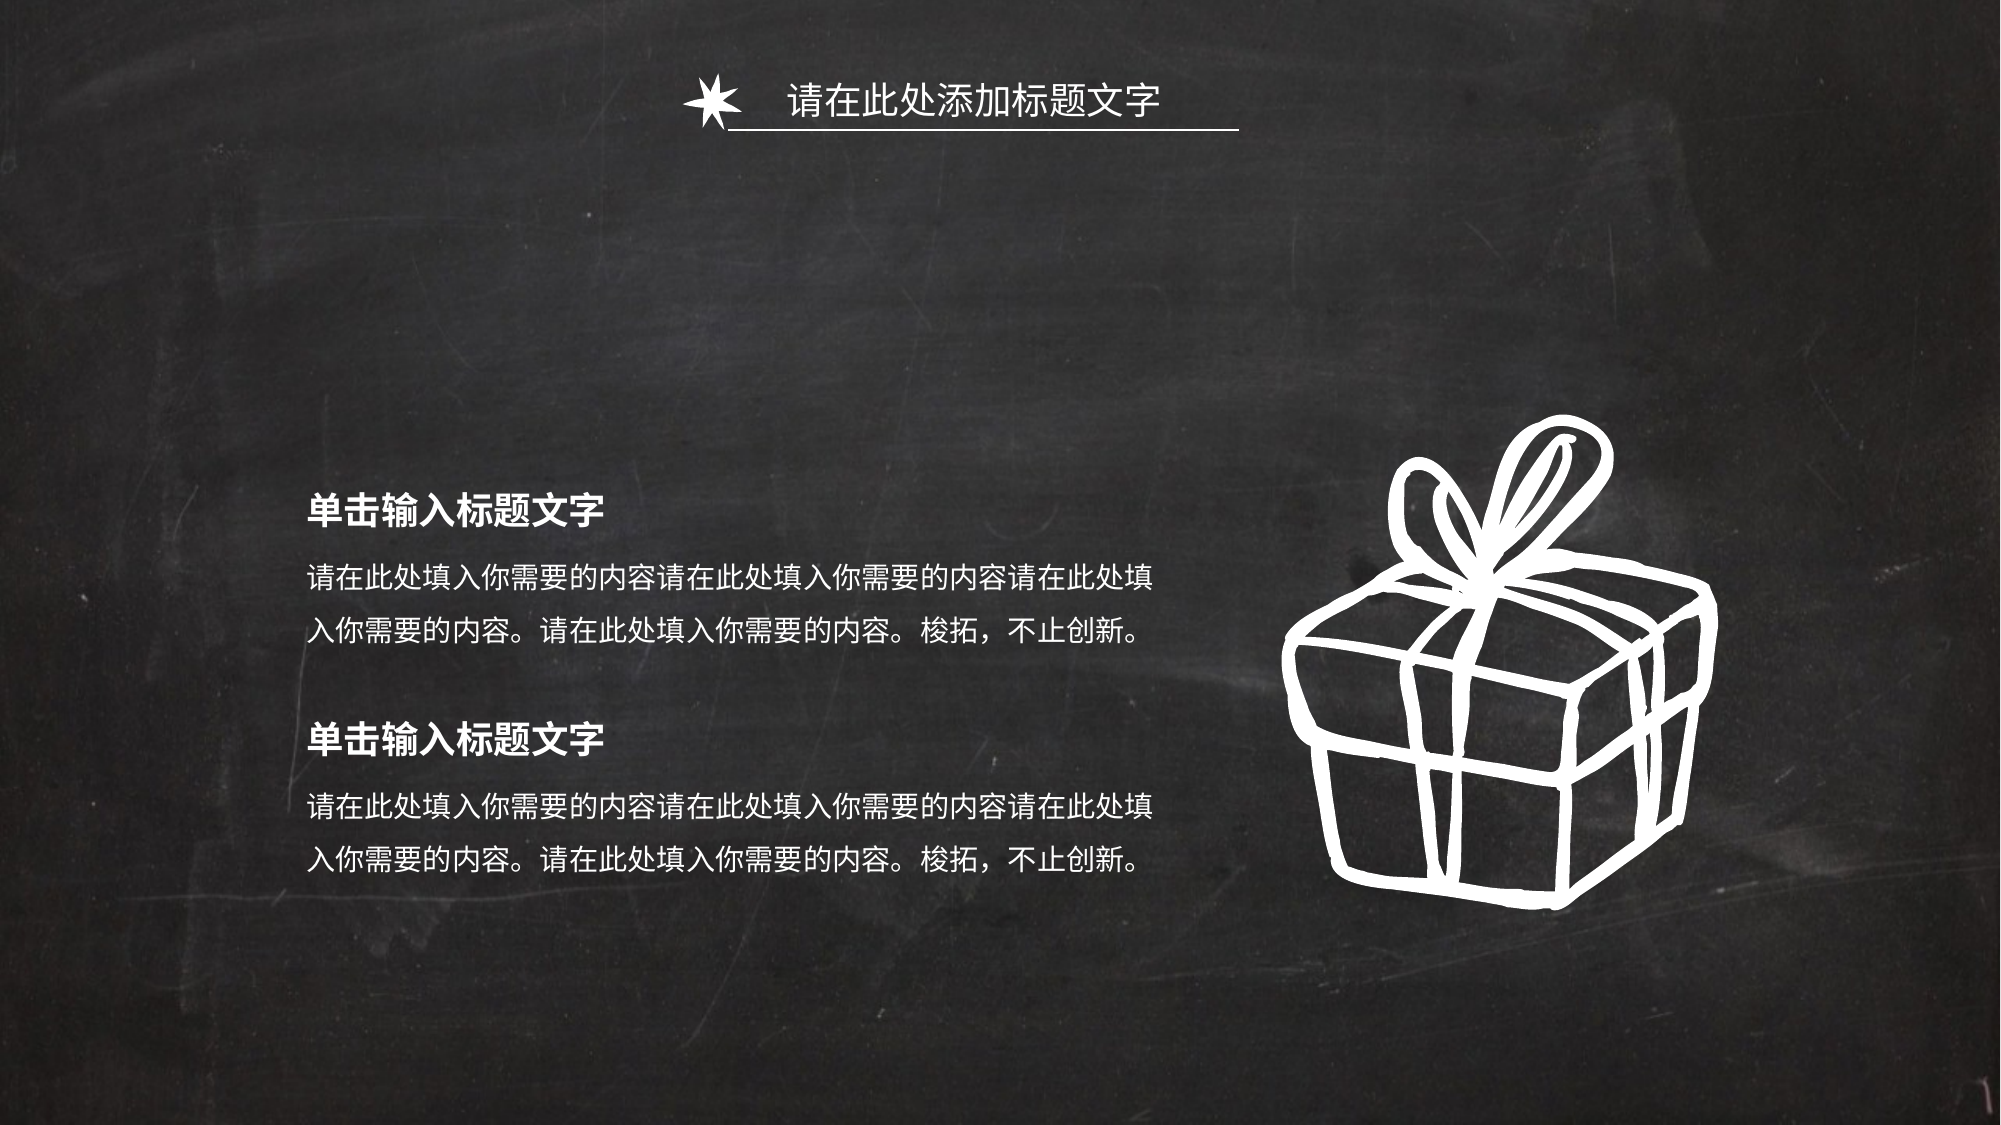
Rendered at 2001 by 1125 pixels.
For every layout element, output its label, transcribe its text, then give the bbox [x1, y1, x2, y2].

text_box 请在此处填入你需要的内容请在此处填入你需要的内容请在此处填入你需要的内容。请在此处填入你需要的内容。梭拓，不止创新。 [291, 534, 1199, 655]
text_box 请在此处填入你需要的内容请在此处填入你需要的内容请在此处填入你需要的内容。请在此处填入你需要的内容。梭拓，不止创新。 [291, 763, 1199, 884]
text_box 单击输入标题文字 [291, 479, 727, 534]
picture [0, 0, 2001, 1125]
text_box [697, 69, 1252, 130]
text_box 单击输入标题文字 [291, 708, 727, 763]
text_box [1281, 414, 1719, 911]
